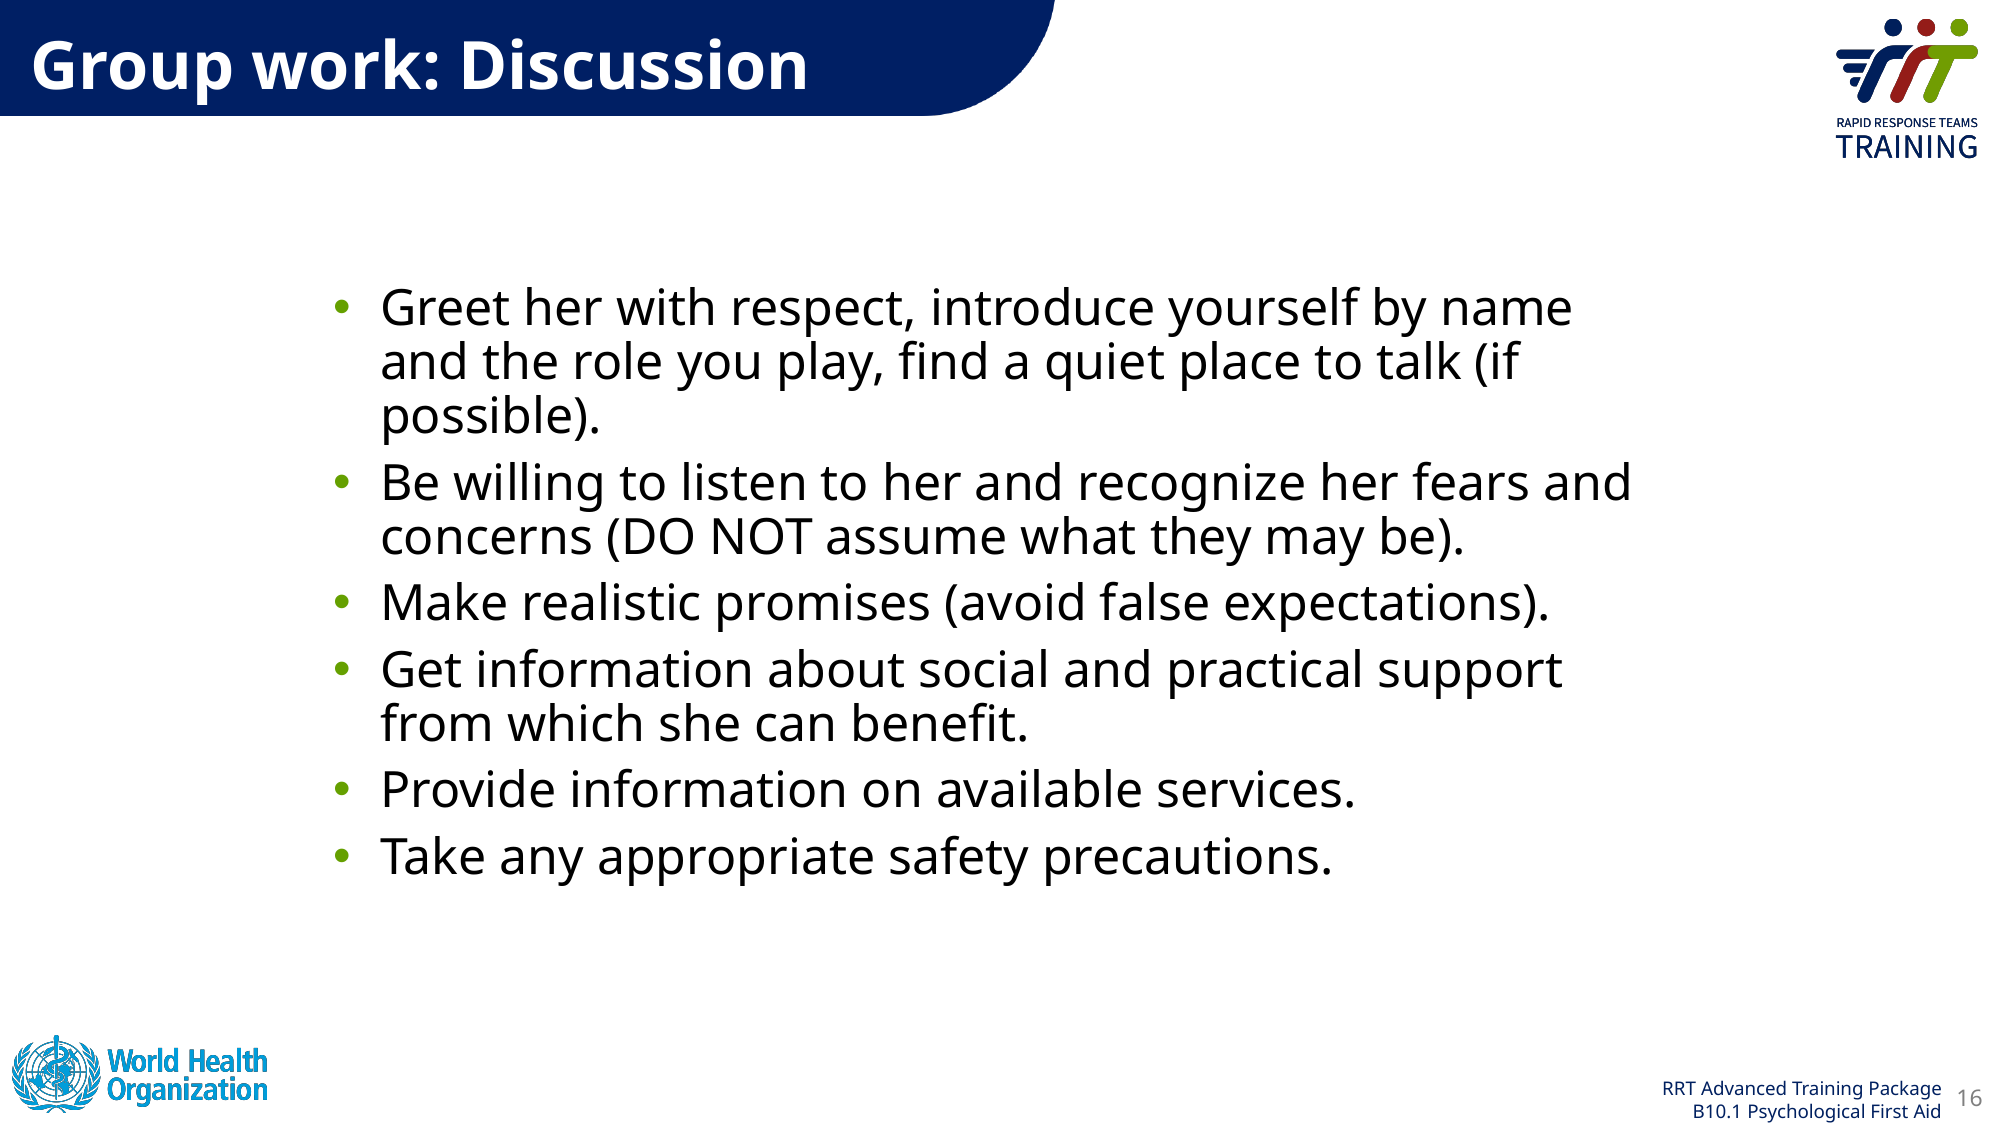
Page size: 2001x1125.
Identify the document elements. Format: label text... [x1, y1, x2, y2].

picture [0, 0, 1056, 116]
list Greet her with respect, introduce yourself by name and the role you play, find a quiet place to talk (if possible). Be willing to listen to her and recognize her fears and concerns (DO NOT assume what they may be). Make realistic promises (avoid false expectations). Get information about social and practical support from which she can benefit. Provide information on available services. Take any appropriate safety precautions. [325, 274, 1675, 851]
picture [12, 1035, 54, 1068]
picture [34, 1054, 43, 1078]
picture [36, 1088, 78, 1105]
text_box Group work: Discussion [22, 15, 1490, 122]
picture [12, 1083, 48, 1113]
picture [1835, 19, 1978, 167]
picture [24, 1054, 36, 1087]
picture [22, 1062, 26, 1077]
picture [30, 1083, 37, 1091]
picture [59, 1035, 267, 1113]
picture [46, 1056, 54, 1062]
picture [71, 1053, 90, 1091]
picture [40, 1062, 47, 1070]
picture [50, 1108, 62, 1113]
